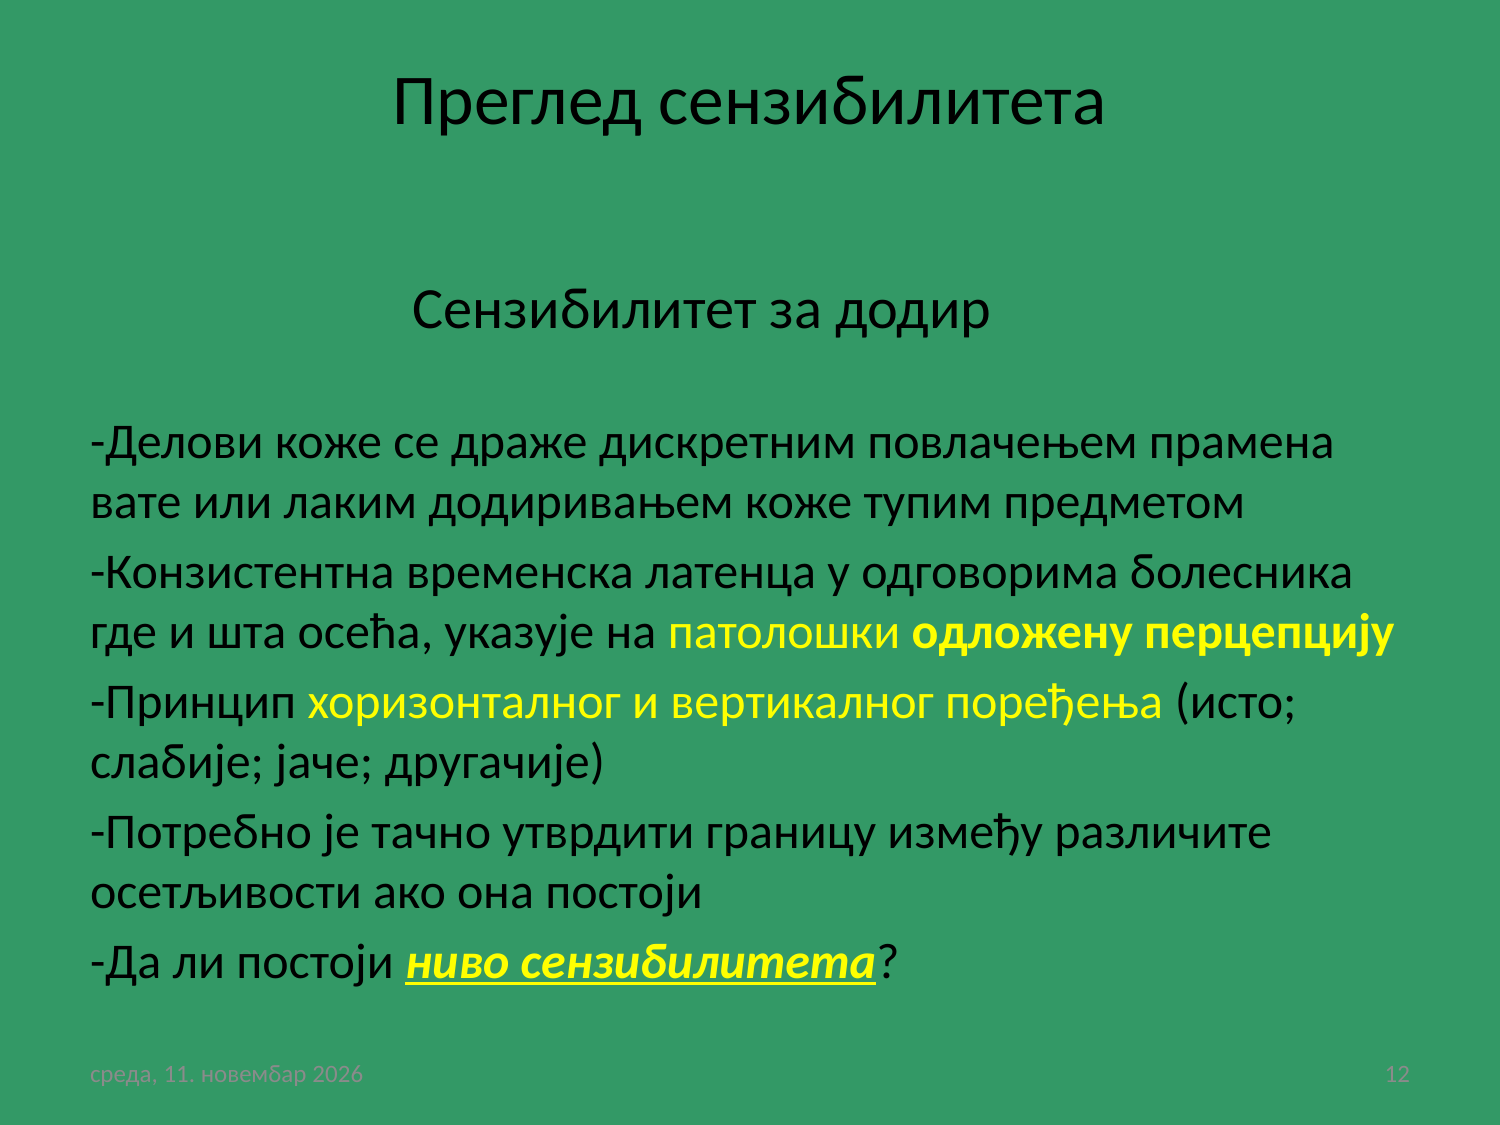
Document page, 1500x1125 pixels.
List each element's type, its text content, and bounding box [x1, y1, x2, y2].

title Преглед сензибилитета [75, 45, 1425, 233]
slide_number 12 [1074, 1042, 1425, 1103]
list Сензибилитет за додир -Делови коже се драже дискретним повлачењем прамена вате или лаким додиривањем коже тупим предметом -Конзистентна временска латенца у одговорима болесника где и шта осећа, указује на патолошки одложену перцепцију -Принцип хоризонталног и вертикалног поређења (исто; слабије; јаче; другачије) -Потребно је тачно утврдити границу између различите осетљивости ако она постоји -Да ли постоји ниво сензибилитета? [75, 262, 1425, 1005]
slide_number субота, 30. јануар 2021 [75, 1042, 425, 1103]
